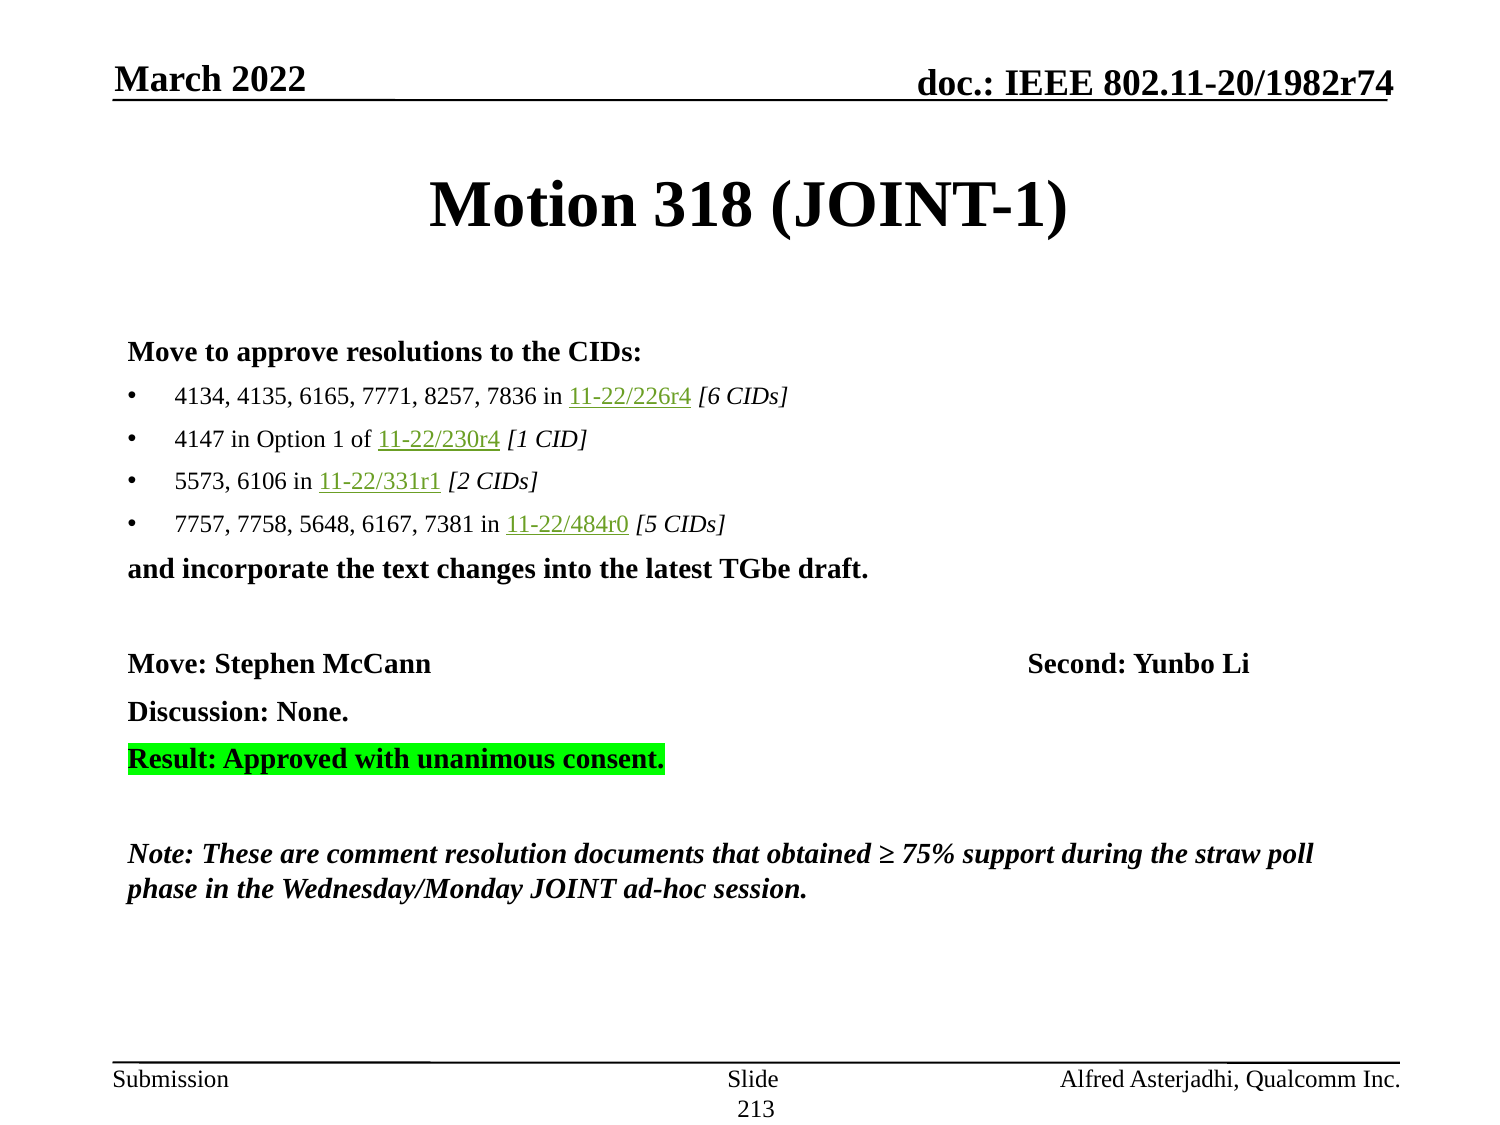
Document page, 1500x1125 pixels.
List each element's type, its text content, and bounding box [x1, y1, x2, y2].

title Motion 318 (JOINT-1) [112, 112, 1388, 288]
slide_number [114, 54, 423, 100]
slide_number Slide 213 [712, 1061, 800, 1123]
list Move to approve resolutions to the CIDs: 4134, 4135, 6165, 7771, 8257, 7836 in 11-22/226r4 [6 CIDs] 4147 in Option 1 of 11-22/230r4 [1 CID] 5573, 6106 in 11-22/331r1 [2 CIDs] 7757, 7758, 5648, 6167, 7381 in 11-22/484r0 [5 CIDs] and incorporate the text changes into the latest TGbe draft. Move: Stephen McCann Second: Yunbo Li Discussion: None. Result: Approved with unanimous consent. Note: These are comment resolution documents that obtained ≥ 75% support during the straw poll phase in the Wednesday/Monday JOINT ad-hoc session. [112, 324, 1388, 1063]
footer Alfred Asterjadhi, Qualcomm Inc. [878, 1061, 1402, 1093]
